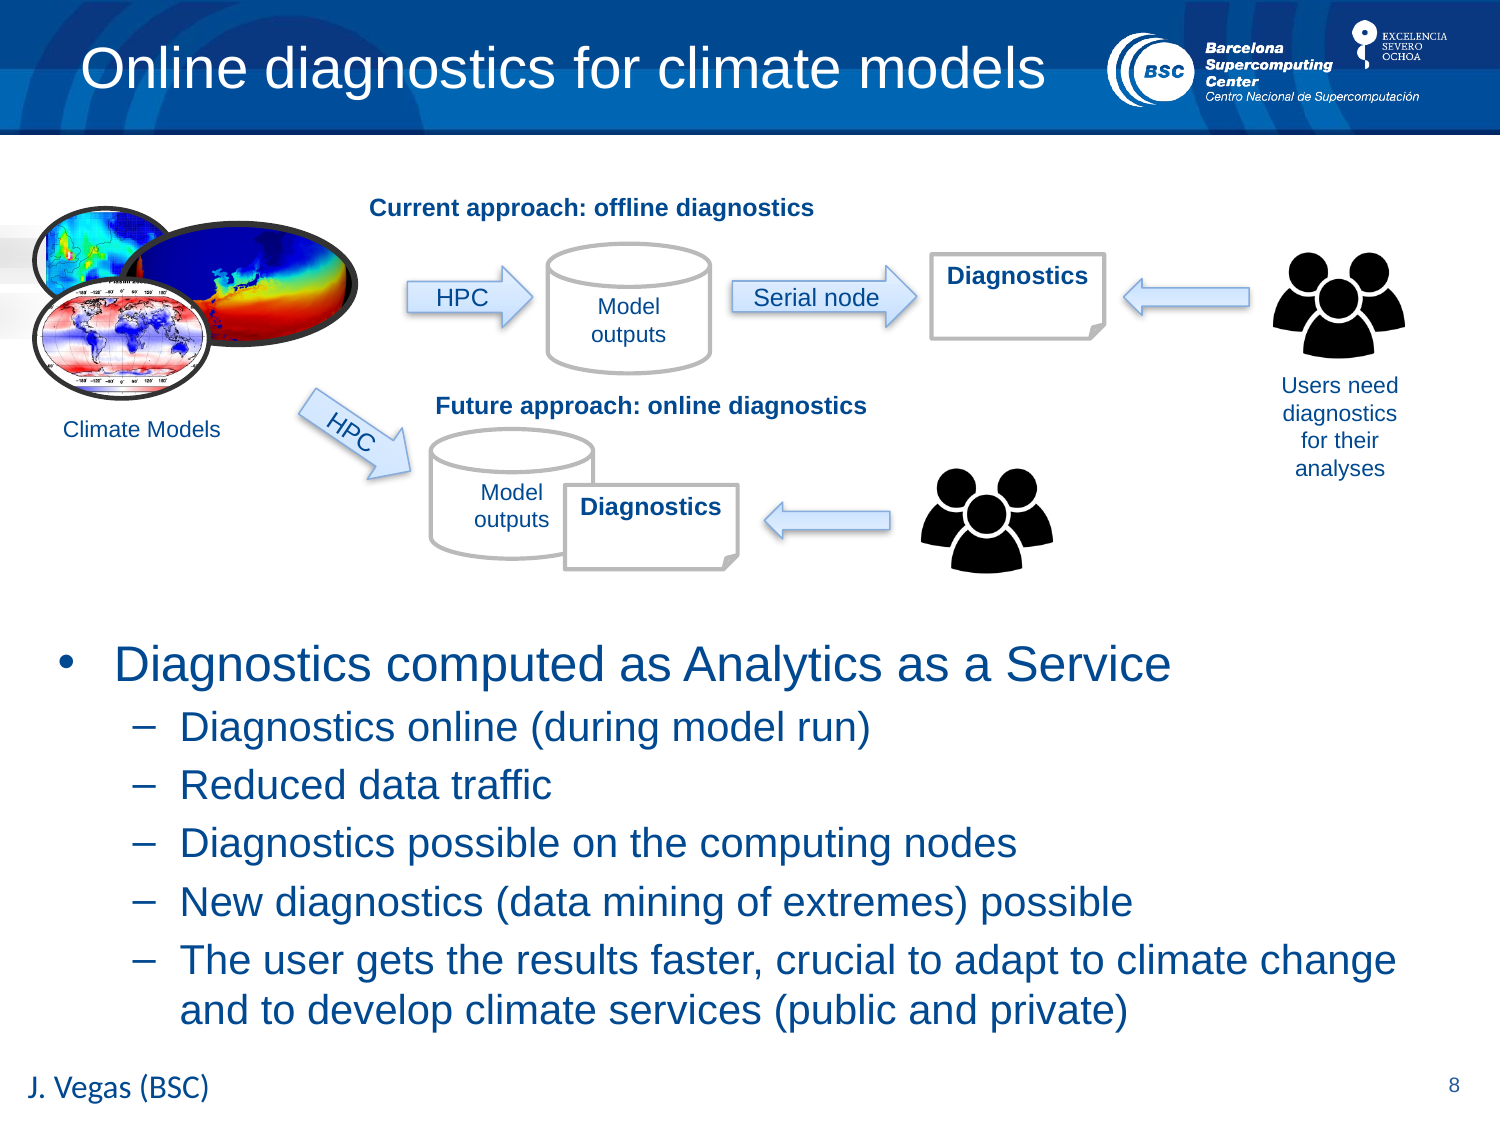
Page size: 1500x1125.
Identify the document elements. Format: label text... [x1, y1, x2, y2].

text_box Diagnostics [564, 484, 738, 570]
text_box [1123, 278, 1250, 316]
picture [918, 452, 1055, 589]
text_box Model outputs [547, 243, 711, 374]
text_box Users need diagnostics for their analyses [1256, 363, 1424, 487]
picture [0, 0, 1500, 135]
text_box Diagnostics [931, 254, 1105, 339]
text_box Model outputs [430, 428, 594, 559]
text_box Serial node [732, 265, 917, 328]
picture [34, 208, 356, 399]
title Online diagnostics for climate models [65, 23, 1081, 135]
picture [1270, 237, 1407, 373]
text_box HPC [407, 266, 533, 328]
text_box [764, 502, 890, 539]
text_box J. Vegas (BSC) [13, 1056, 325, 1112]
text_box Current approach: offline diagnostics [348, 183, 837, 229]
list Diagnostics computed as Analytics as a Service Diagnostics online (during model run) Reduced data traffic Diagnostics possible on the computing nodes New diagnostics (data mining of extremes) possible The user gets the results faster, crucial to adapt to climate change and to develop climate services (public and private) [42, 623, 1450, 1027]
text_box Climate Models [6, 406, 278, 449]
text_box HPC [298, 388, 411, 480]
text_box Future approach: online diagnostics [419, 381, 885, 427]
